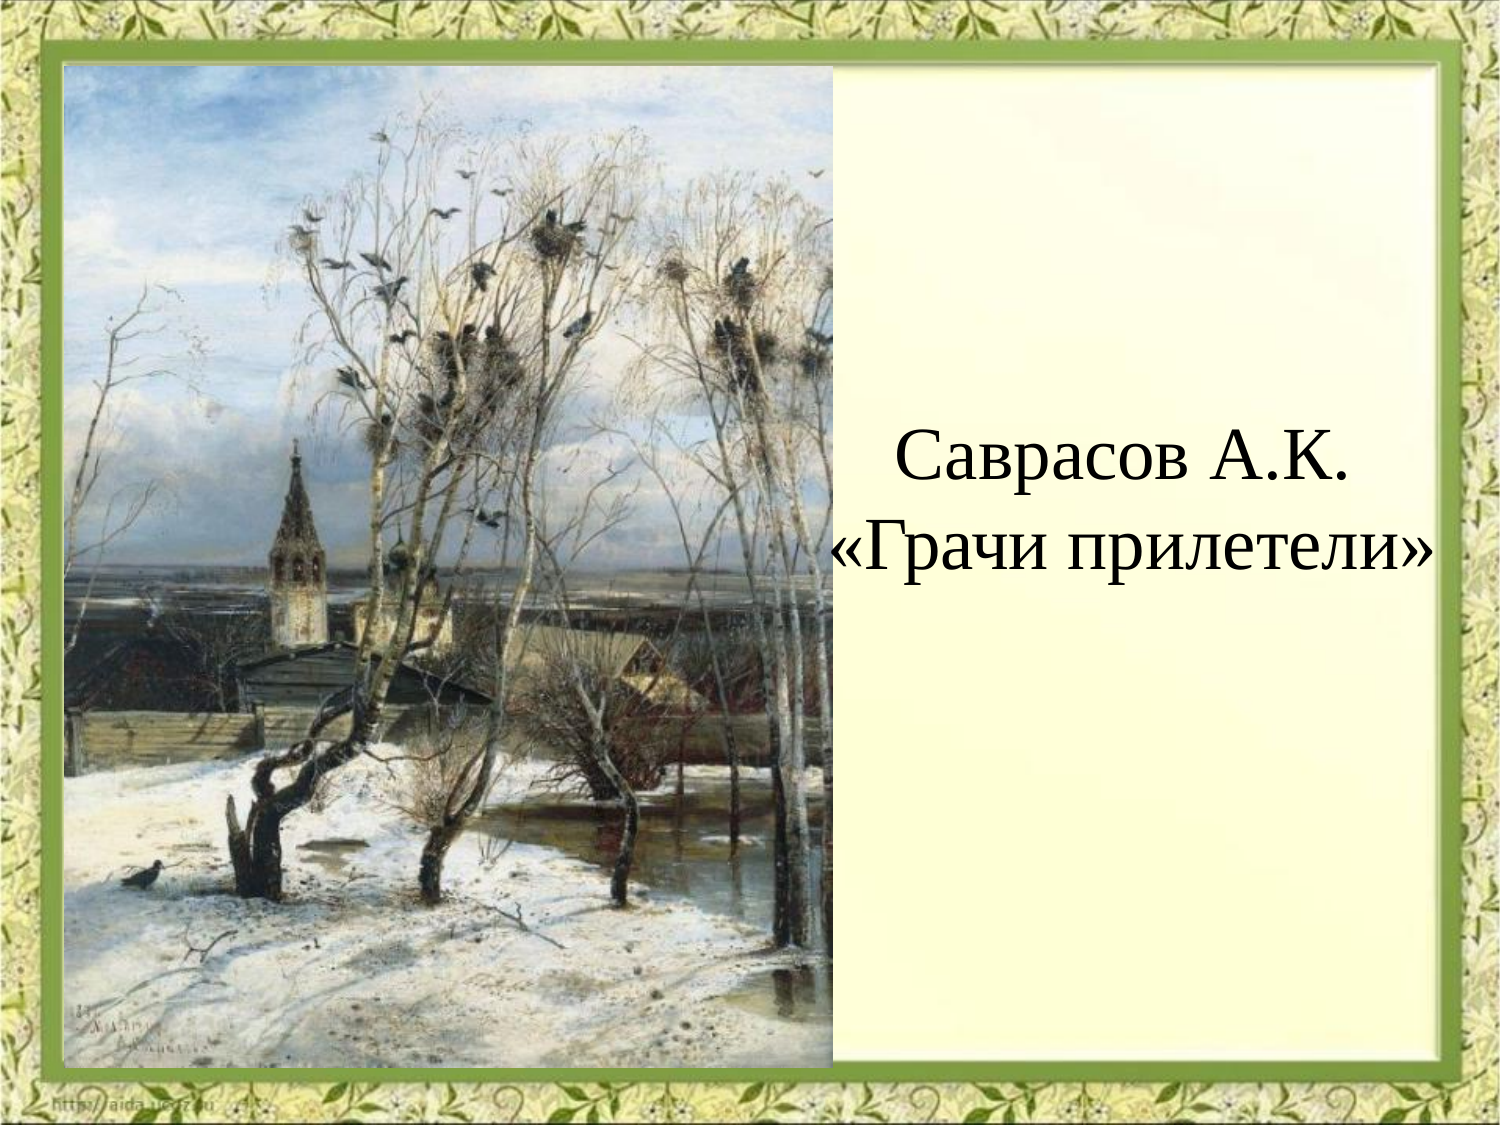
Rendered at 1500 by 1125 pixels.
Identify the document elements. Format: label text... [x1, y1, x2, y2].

picture [0, 0, 1500, 1125]
text_box Саврасов А.К. «Грачи прилетели» [838, 397, 1453, 592]
